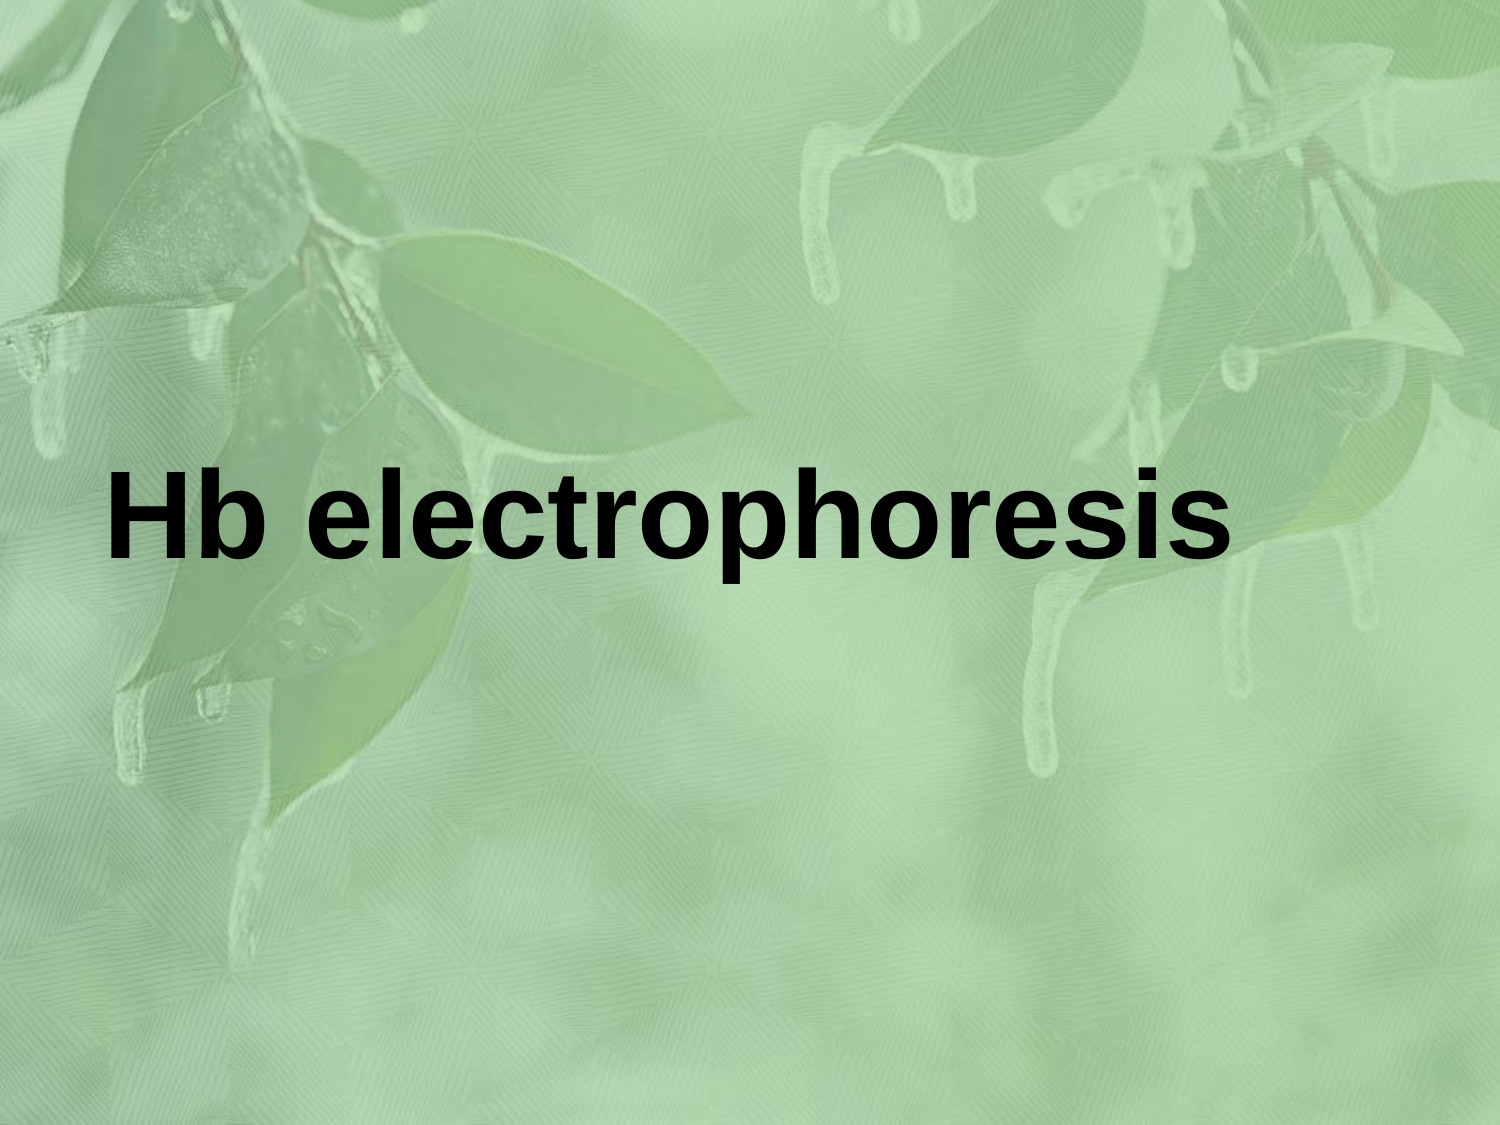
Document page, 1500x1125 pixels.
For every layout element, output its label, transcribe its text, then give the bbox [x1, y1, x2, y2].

picture [0, 0, 1500, 1125]
title Hb electrophoresis [88, 349, 1412, 591]
